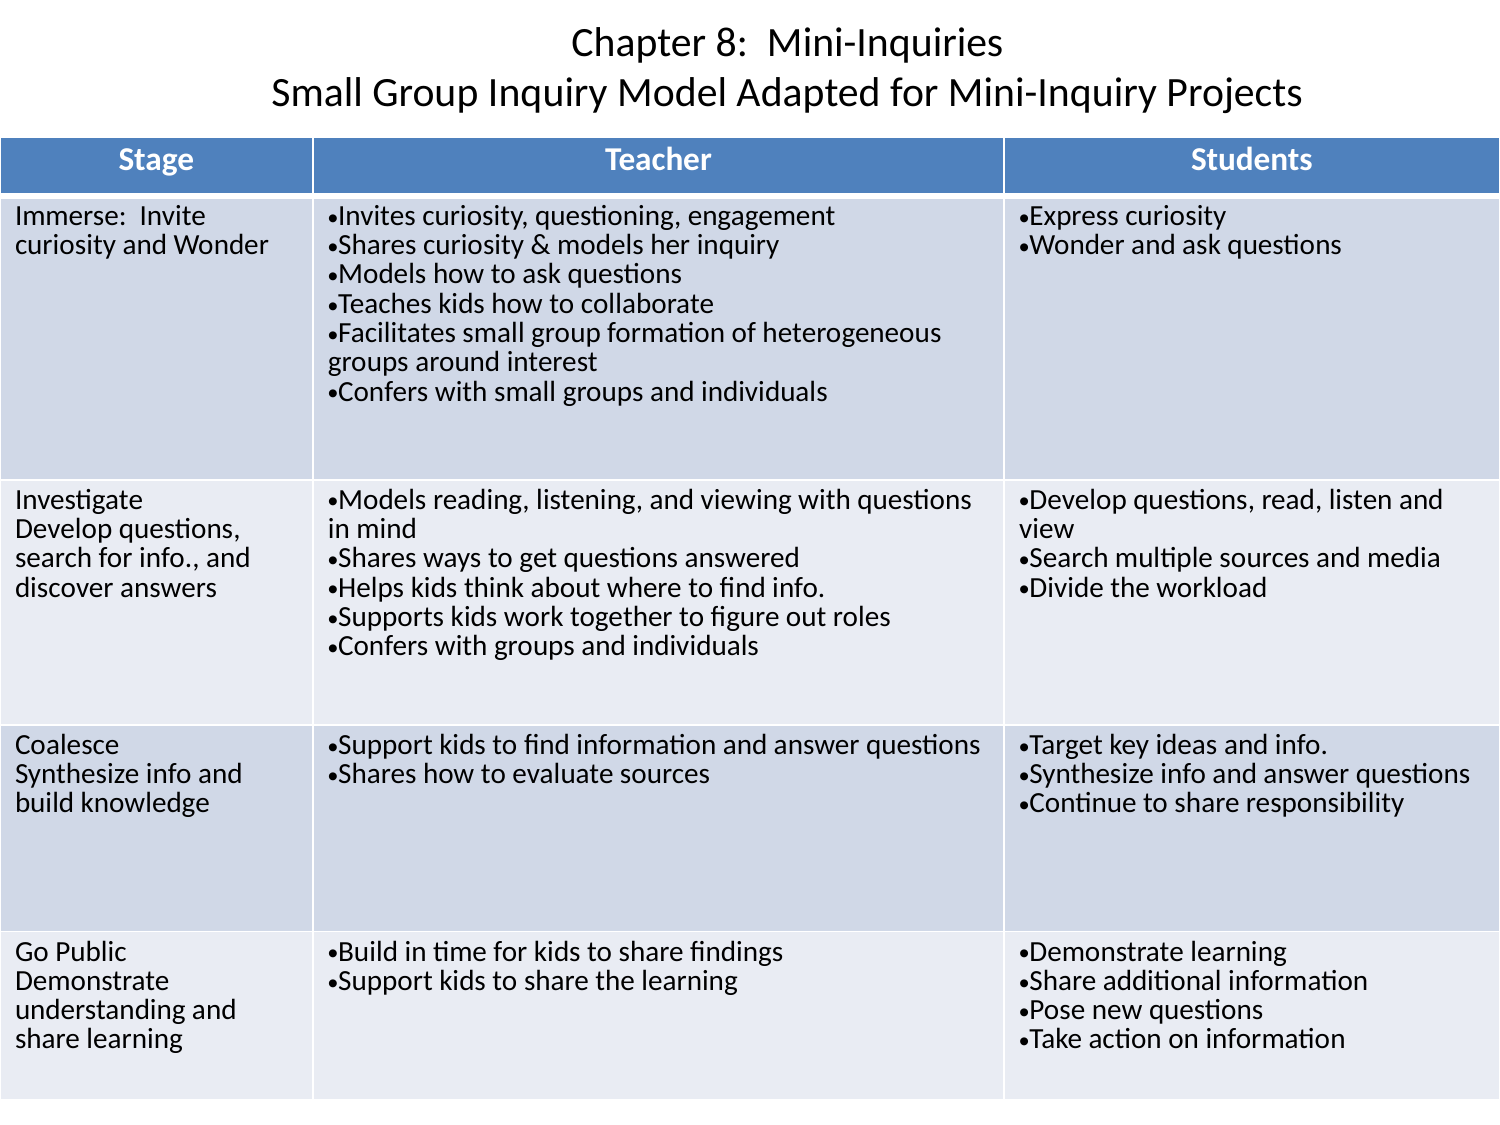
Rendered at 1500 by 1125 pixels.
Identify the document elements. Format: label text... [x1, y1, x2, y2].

table_cell Develop questions, read, listen and view Search multiple sources and media Divide the workload [1005, 481, 1499, 724]
table_header Teacher [314, 138, 1003, 193]
table_cell Models reading, listening, and viewing with questions in mind Shares ways to get questions answered Helps kids think about where to find info. Supports kids work together to figure out roles Confers with groups and individuals [314, 481, 1003, 724]
table_cell Invites curiosity, questioning, engagement Shares curiosity & models her inquiry Models how to ask questions Teaches kids how to collaborate Facilitates small group formation of heterogeneous groups around interest Confers with small groups and individuals [314, 199, 1003, 479]
table_cell Target key ideas and info. Synthesize info and answer questions Continue to share responsibility [1005, 726, 1499, 931]
table_cell Immerse: Invite curiosity and Wonder [1, 199, 312, 479]
table_cell Build in time for kids to share findings Support kids to share the learning [314, 932, 1003, 1099]
table_cell Coalesce Synthesize info and build knowledge [1, 726, 312, 931]
title Chapter 8: Mini-Inquiries Small Group Inquiry Model Adapted for Mini-Inquiry Projects [75, 0, 1500, 130]
table_cell Express curiosity Wonder and ask questions [1005, 199, 1499, 479]
table_cell Investigate Develop questions, search for info., and discover answers [1, 481, 312, 724]
table_header Stage [1, 138, 312, 193]
table_cell Go Public Demonstrate understanding and share learning [1, 932, 312, 1099]
table_cell Demonstrate learning Share additional information Pose new questions Take action on information [1005, 932, 1499, 1099]
table_cell Support kids to find information and answer questions Shares how to evaluate sources [314, 726, 1003, 931]
table_header Students [1005, 138, 1499, 193]
